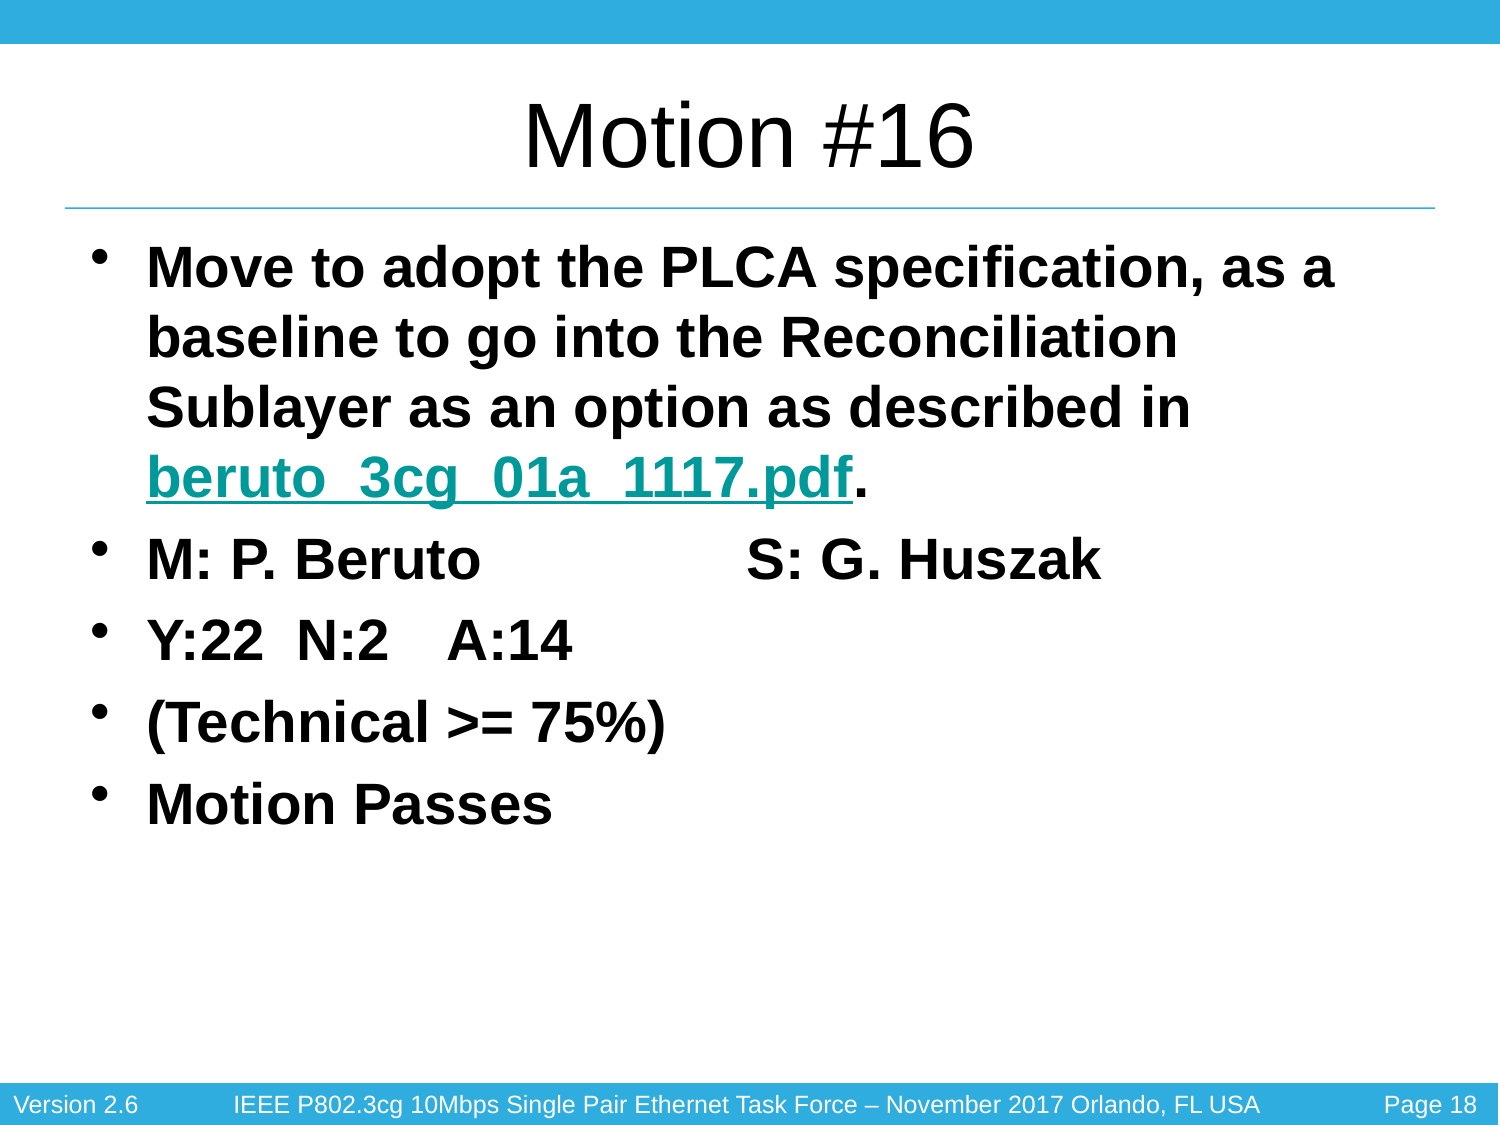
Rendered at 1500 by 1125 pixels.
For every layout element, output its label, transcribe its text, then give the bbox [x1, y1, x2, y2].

list Move to adopt the PLCA specification, as a baseline to go into the Reconciliation Sublayer as an option as described in beruto_3cg_01a_1117.pdf. M: P. Beruto S: G. Huszak Y:22 N:2 A:14 (Technical >= 75%) Motion Passes [74, 221, 1426, 965]
title Motion #16 [74, 66, 1426, 197]
